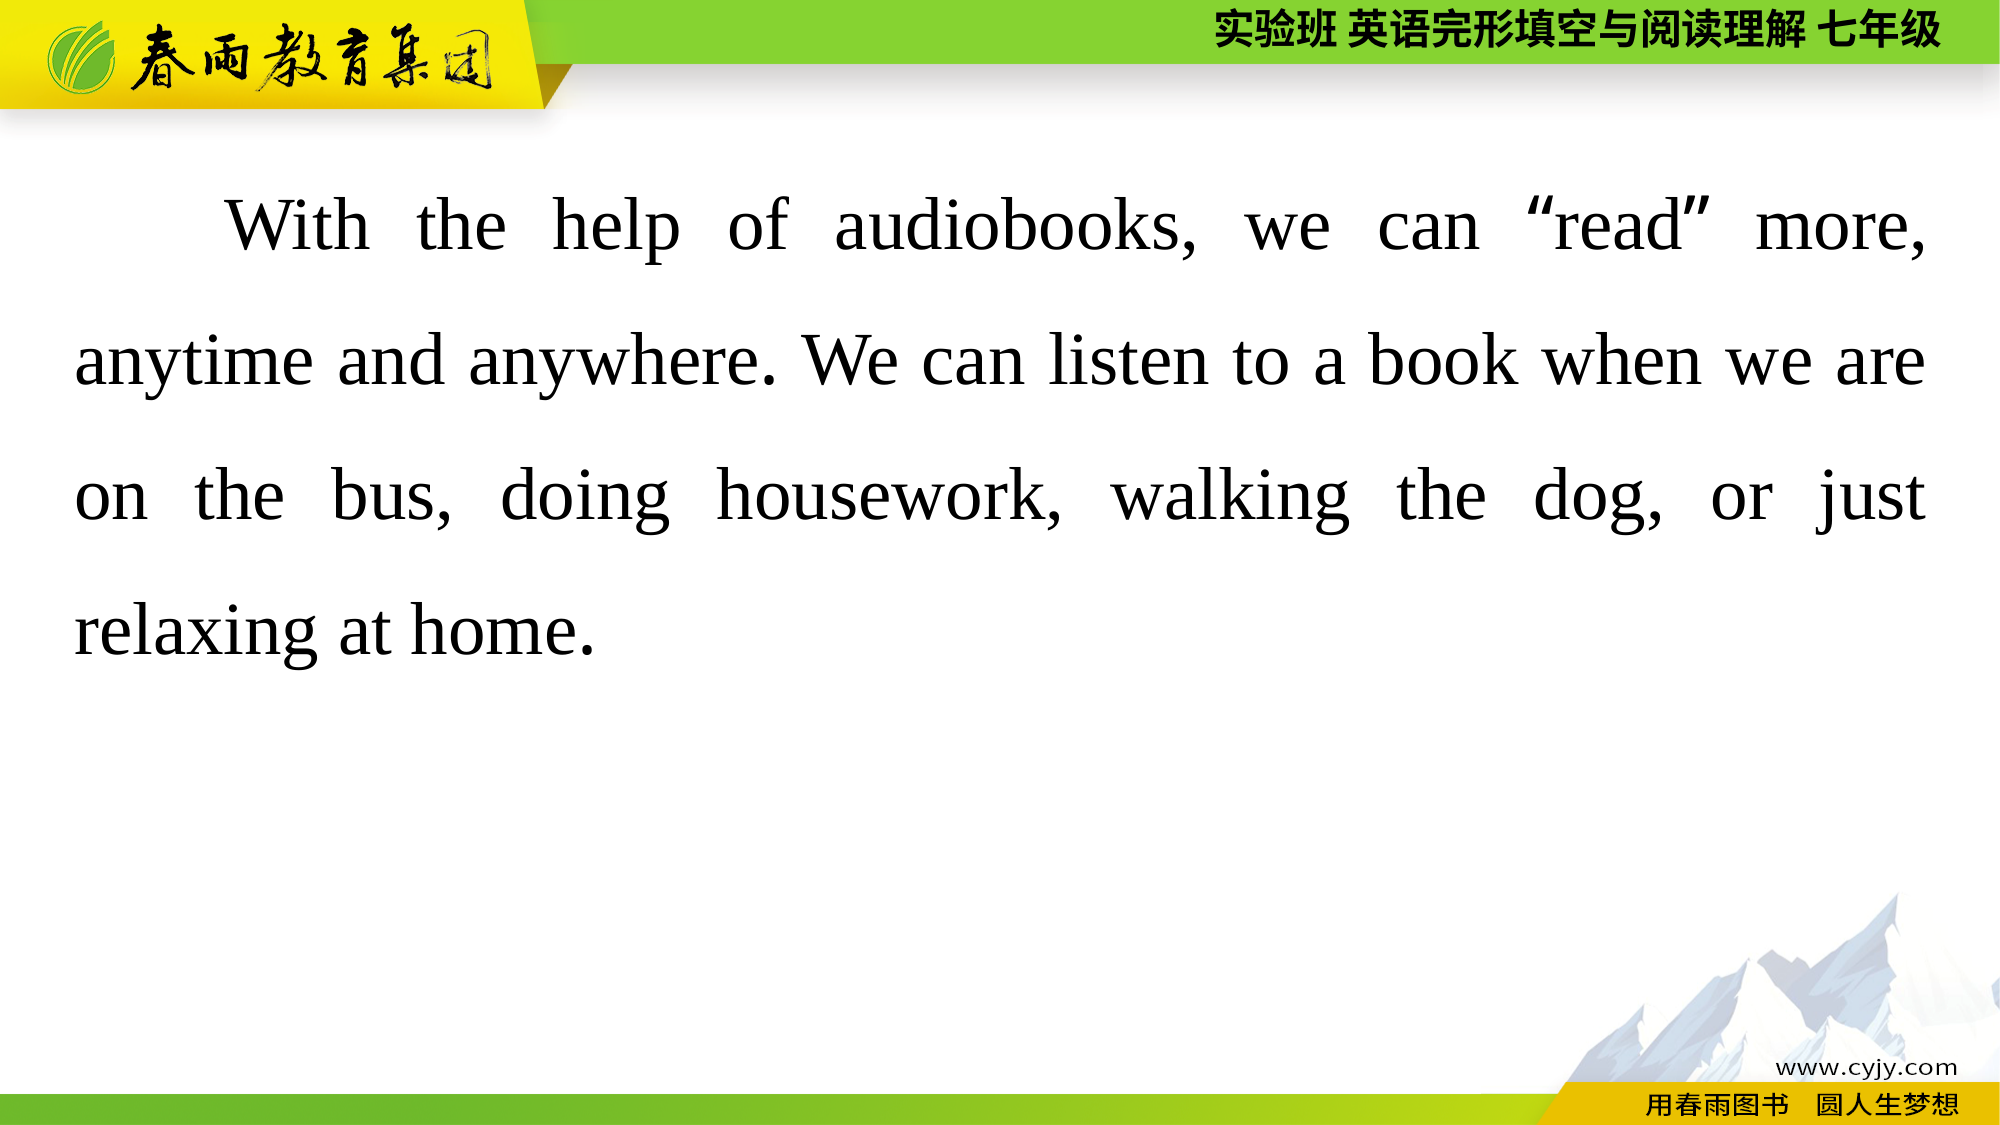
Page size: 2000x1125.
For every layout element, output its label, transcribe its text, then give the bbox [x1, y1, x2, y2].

picture [0, 0, 2000, 1125]
list With the help of audiobooks, we can “read” more, anytime and anywhere. We can listen to a book when we are on the bus, doing housework, walking the dog, or just relaxing at home. [59, 122, 1944, 666]
